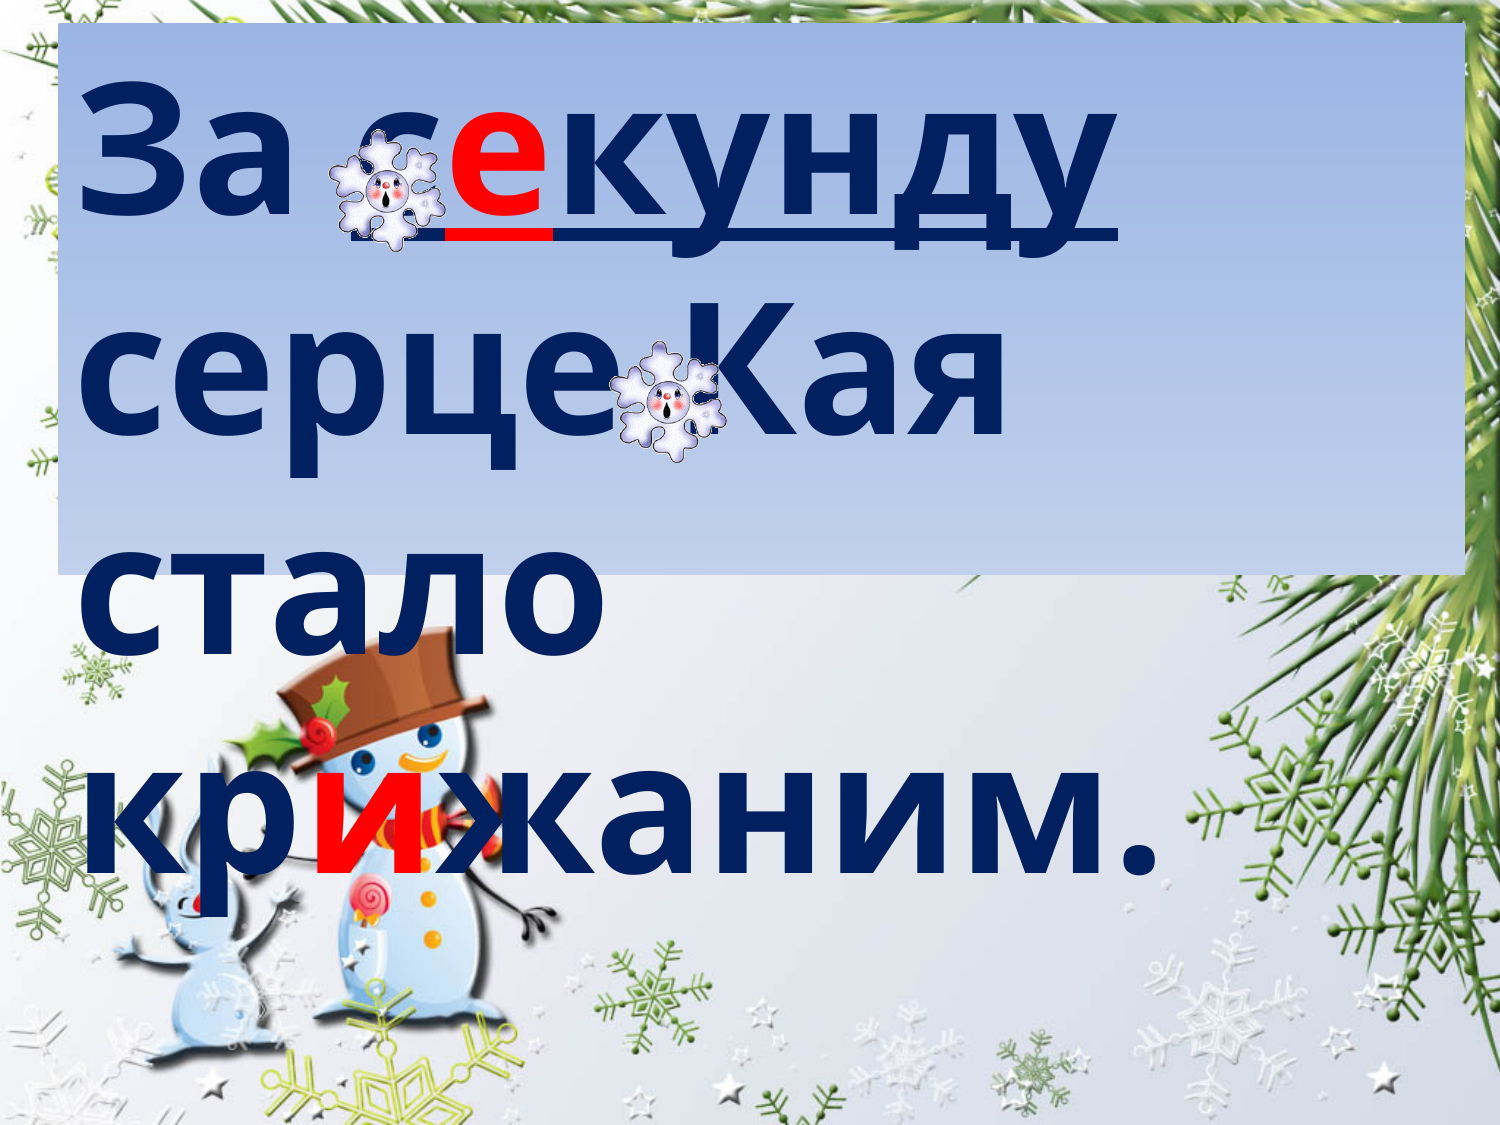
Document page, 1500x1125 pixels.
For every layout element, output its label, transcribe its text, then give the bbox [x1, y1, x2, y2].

title За секунду серце Кая стало крижаним. [58, 23, 1465, 575]
picture [0, 0, 1500, 1125]
